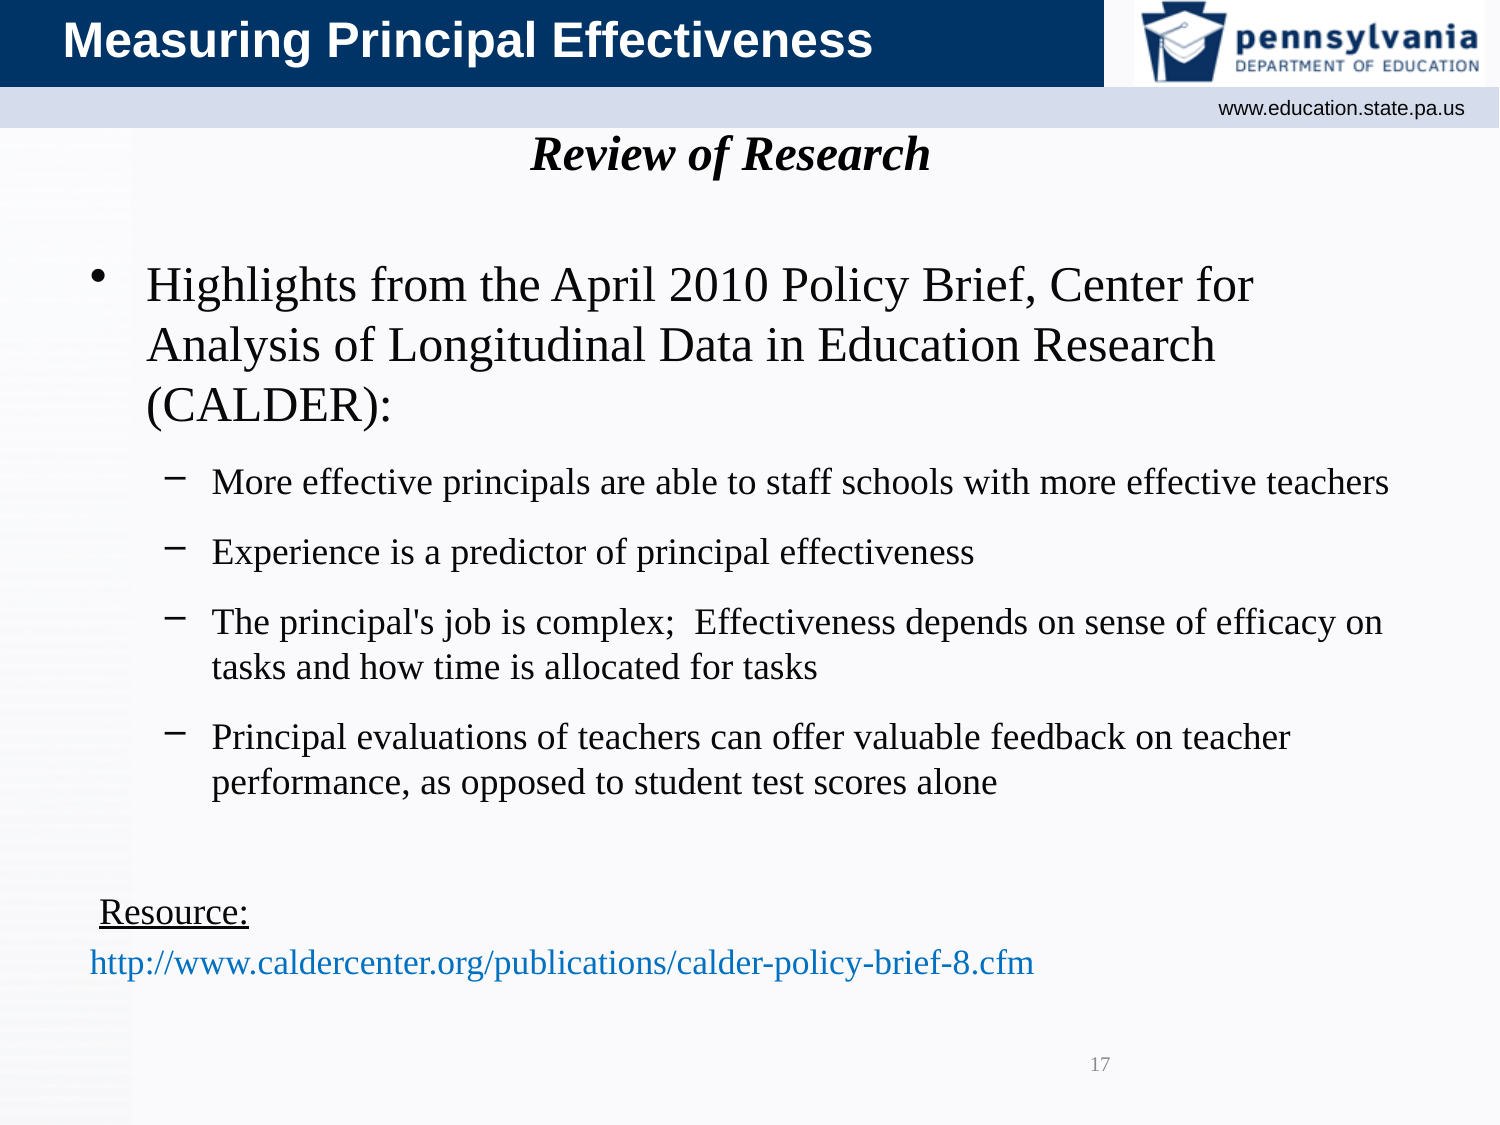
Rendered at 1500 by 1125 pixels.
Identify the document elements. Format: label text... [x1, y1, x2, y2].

picture [0, 0, 1500, 1125]
title Review of Research [62, 73, 1413, 188]
list Highlights from the April 2010 Policy Brief, Center for Analysis of Longitudinal Data in Education Research (CALDER): More effective principals are able to staff schools with more effective teachers Experience is a predictor of principal effectiveness The principal's job is complex; Effectiveness depends on sense of efficacy on tasks and how time is allocated for tasks Principal evaluations of teachers can offer valuable feedback on teacher performance, as opposed to student test scores alone Resource: http://www.caldercenter.org/publications/calder-policy-brief-8.cfm [75, 244, 1425, 1014]
slide_number 17 [1074, 1042, 1425, 1103]
